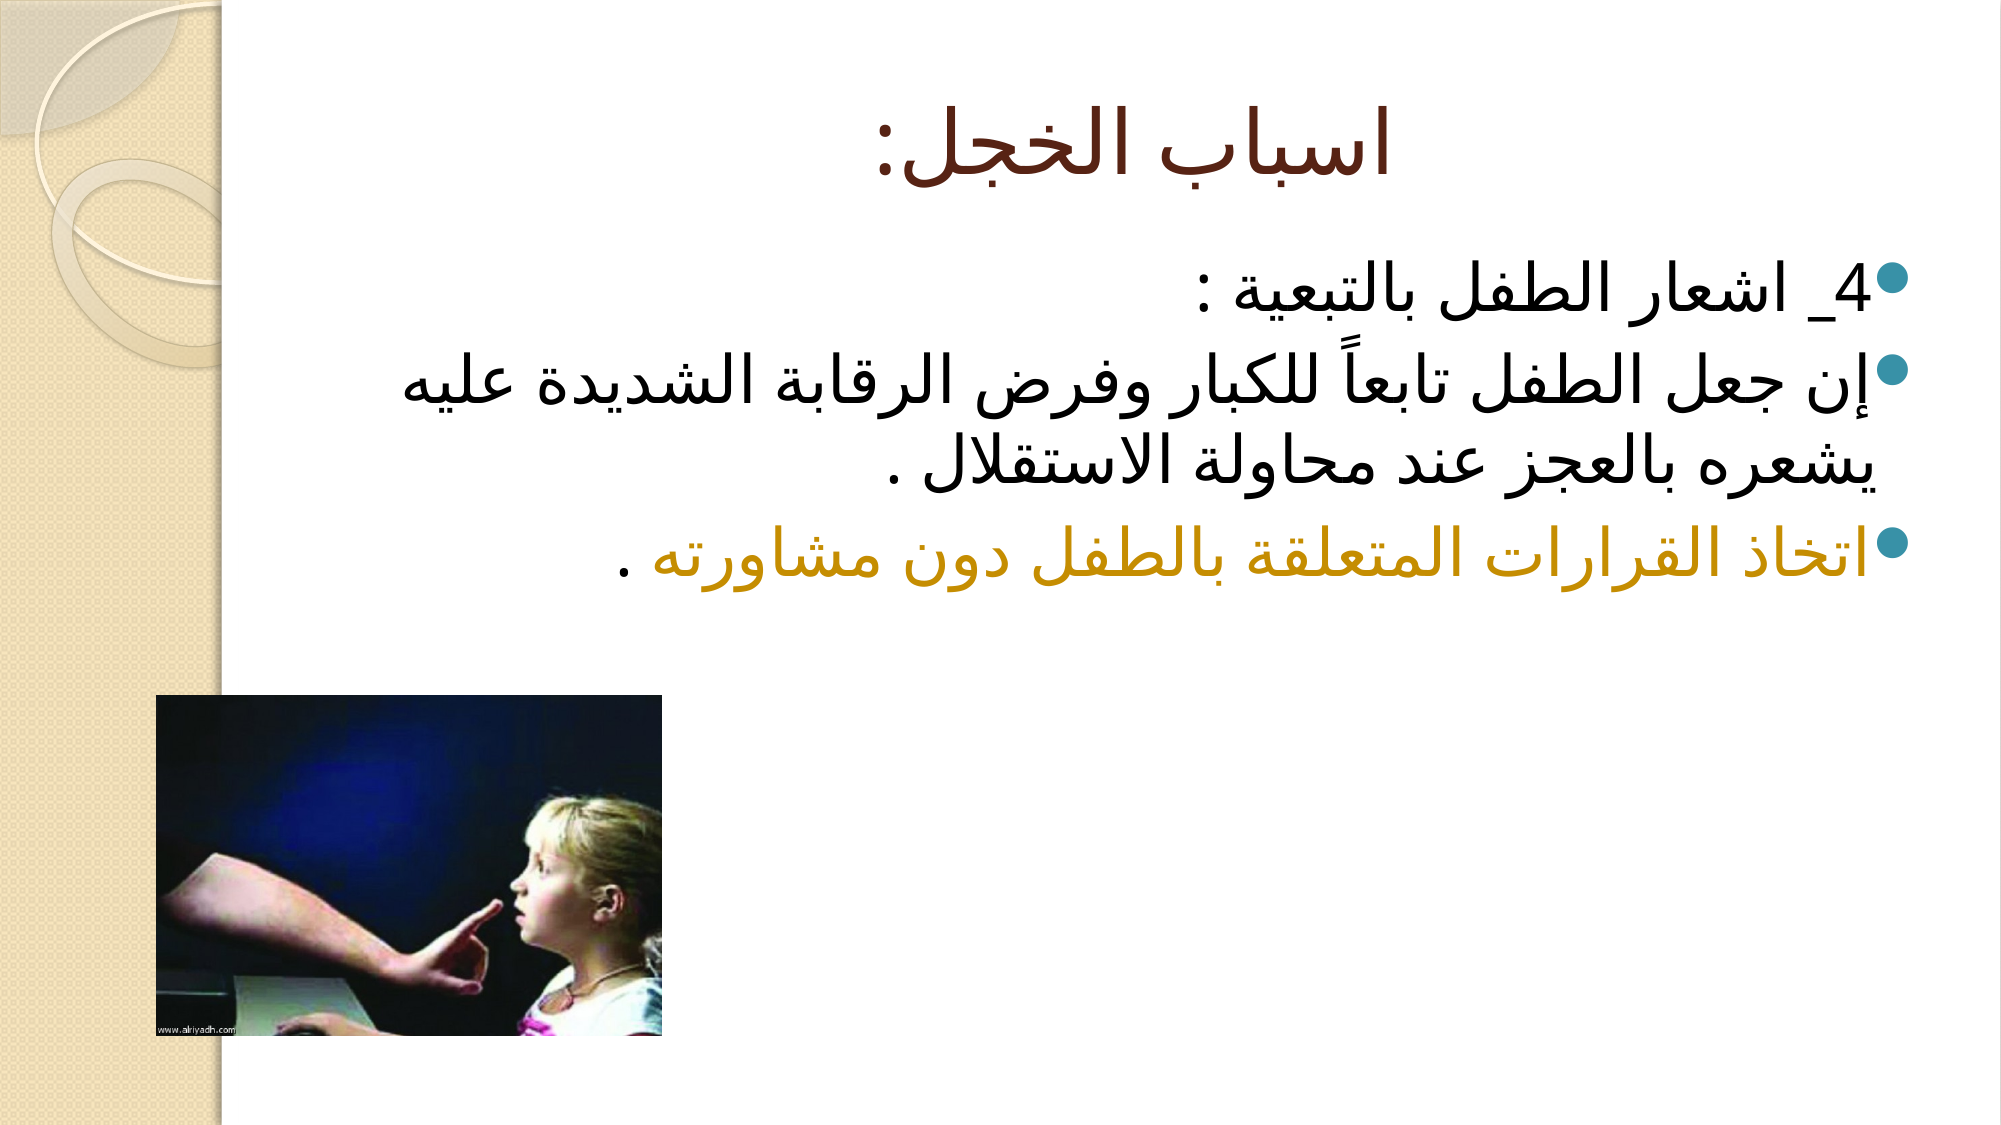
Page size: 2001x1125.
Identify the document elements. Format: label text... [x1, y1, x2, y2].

title اسباب الخجل: [313, 45, 1954, 233]
list 4_ اشعار الطفل بالتبعية : إن جعل الطفل تابعاً للكبار وفرض الرقابة الشديدة عليه يشعره بالعجز عند محاولة الاستقلال . اتخاذ القرارات المتعلقة بالطفل دون مشاورته . [313, 237, 1954, 1025]
picture [155, 694, 662, 1036]
